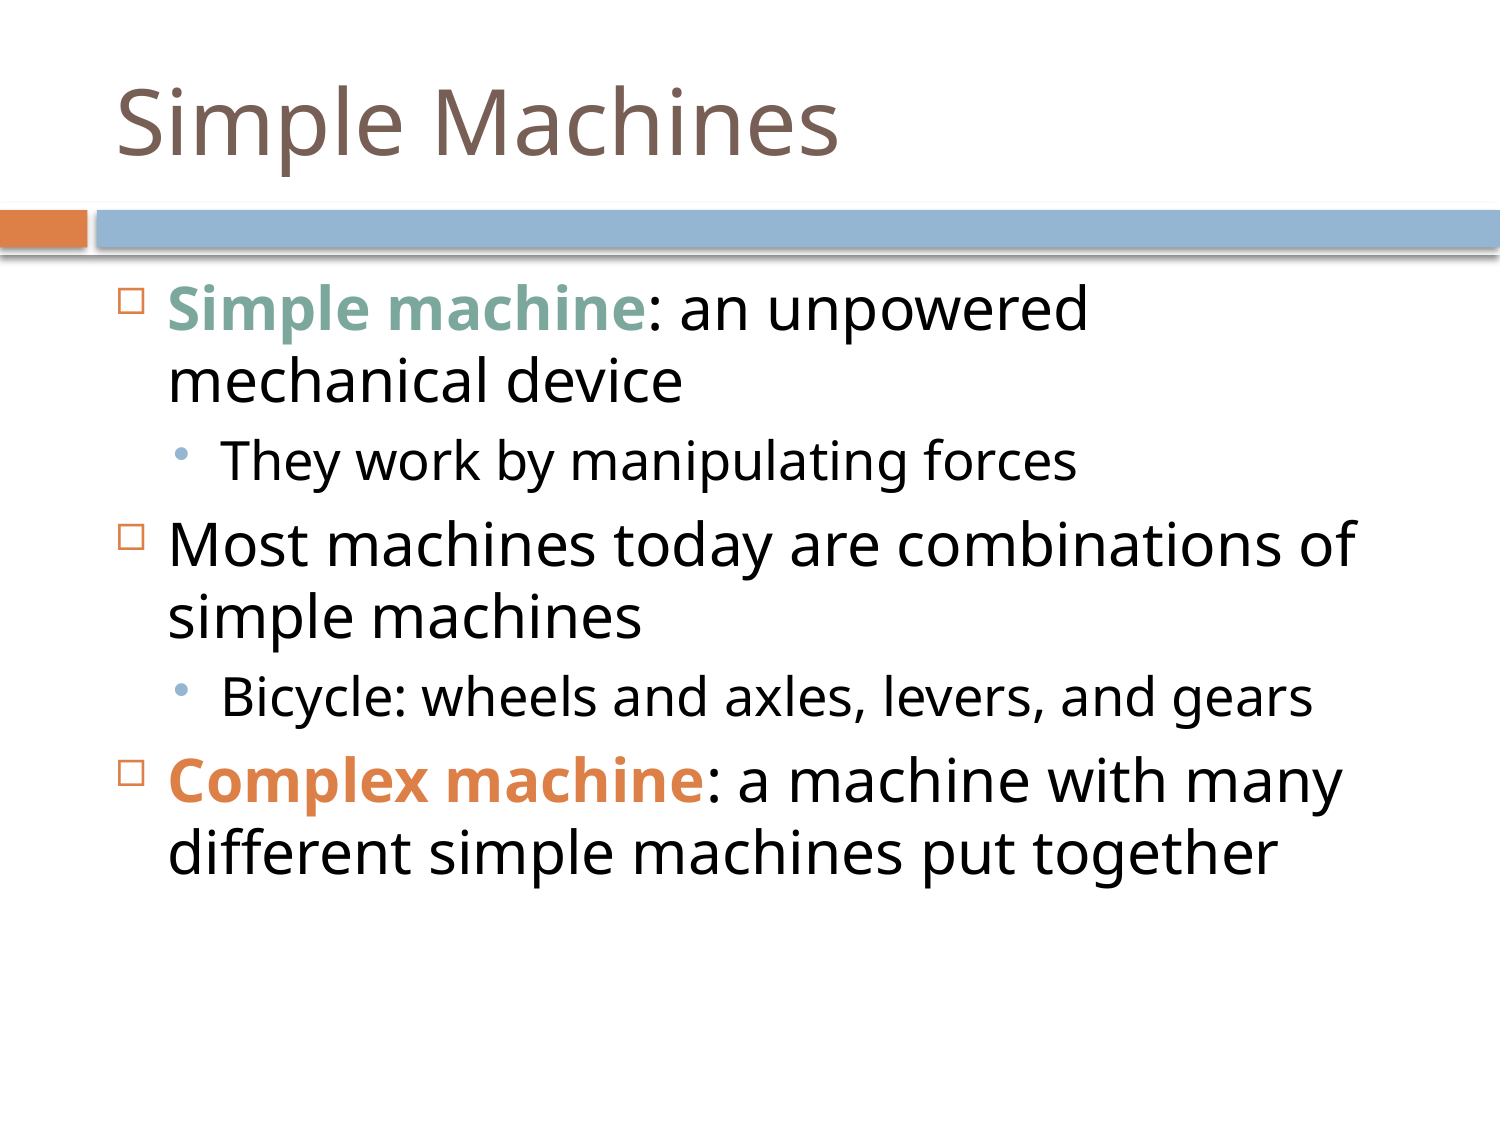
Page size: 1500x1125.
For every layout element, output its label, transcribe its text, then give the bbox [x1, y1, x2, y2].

list Simple machine: an unpowered mechanical device They work by manipulating forces Most machines today are combinations of simple machines Bicycle: wheels and axles, levers, and gears Complex machine: a machine with many different simple machines put together [100, 262, 1438, 1000]
title Simple Machines [100, 37, 1438, 200]
